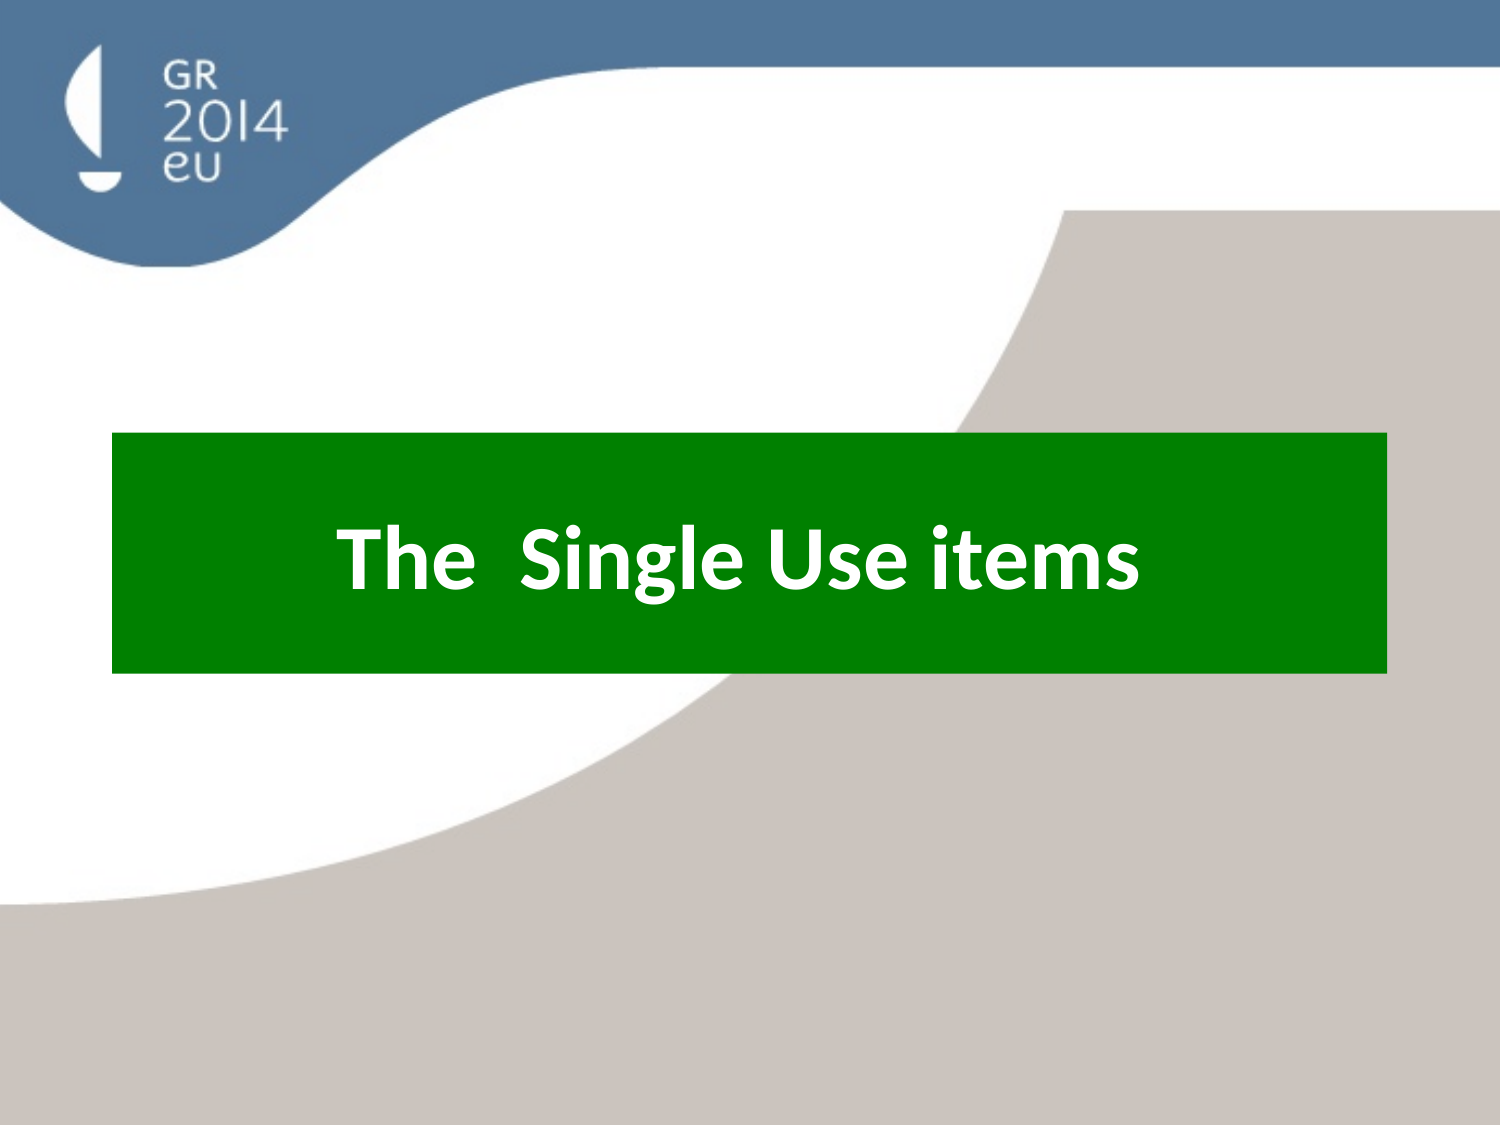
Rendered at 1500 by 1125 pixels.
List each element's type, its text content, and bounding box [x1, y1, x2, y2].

title The Single Use items [112, 432, 1388, 674]
